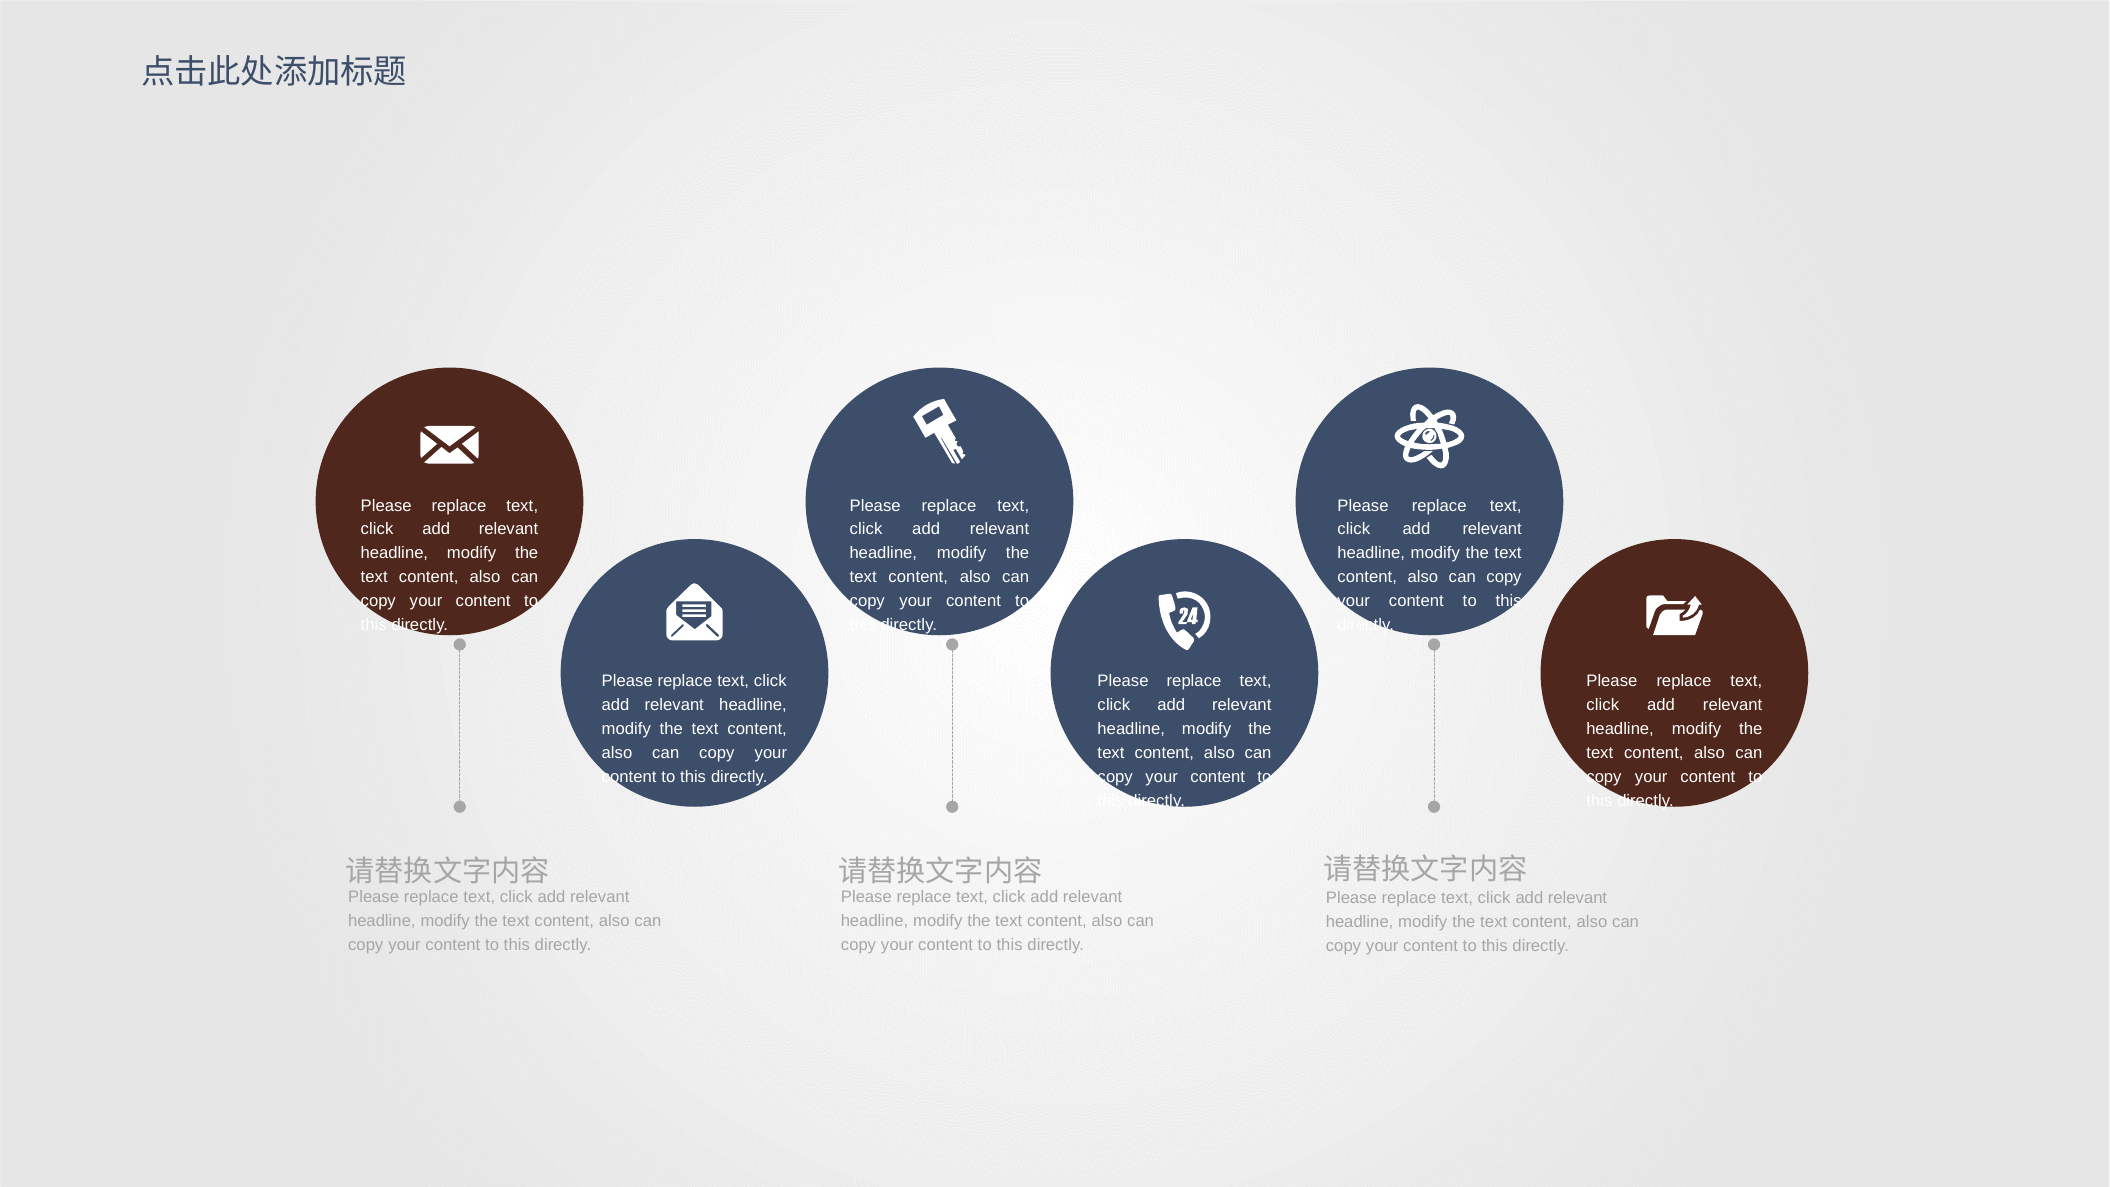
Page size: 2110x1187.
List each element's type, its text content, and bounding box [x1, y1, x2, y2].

picture [0, 0, 2110, 1187]
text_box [1050, 539, 1319, 817]
text_box 点击此处添加标题 [126, 42, 437, 102]
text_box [838, 845, 1186, 953]
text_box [1323, 843, 1671, 954]
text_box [315, 367, 584, 642]
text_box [805, 367, 1074, 642]
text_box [345, 845, 693, 953]
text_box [1540, 539, 1809, 817]
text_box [1295, 367, 1564, 642]
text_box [560, 539, 829, 807]
